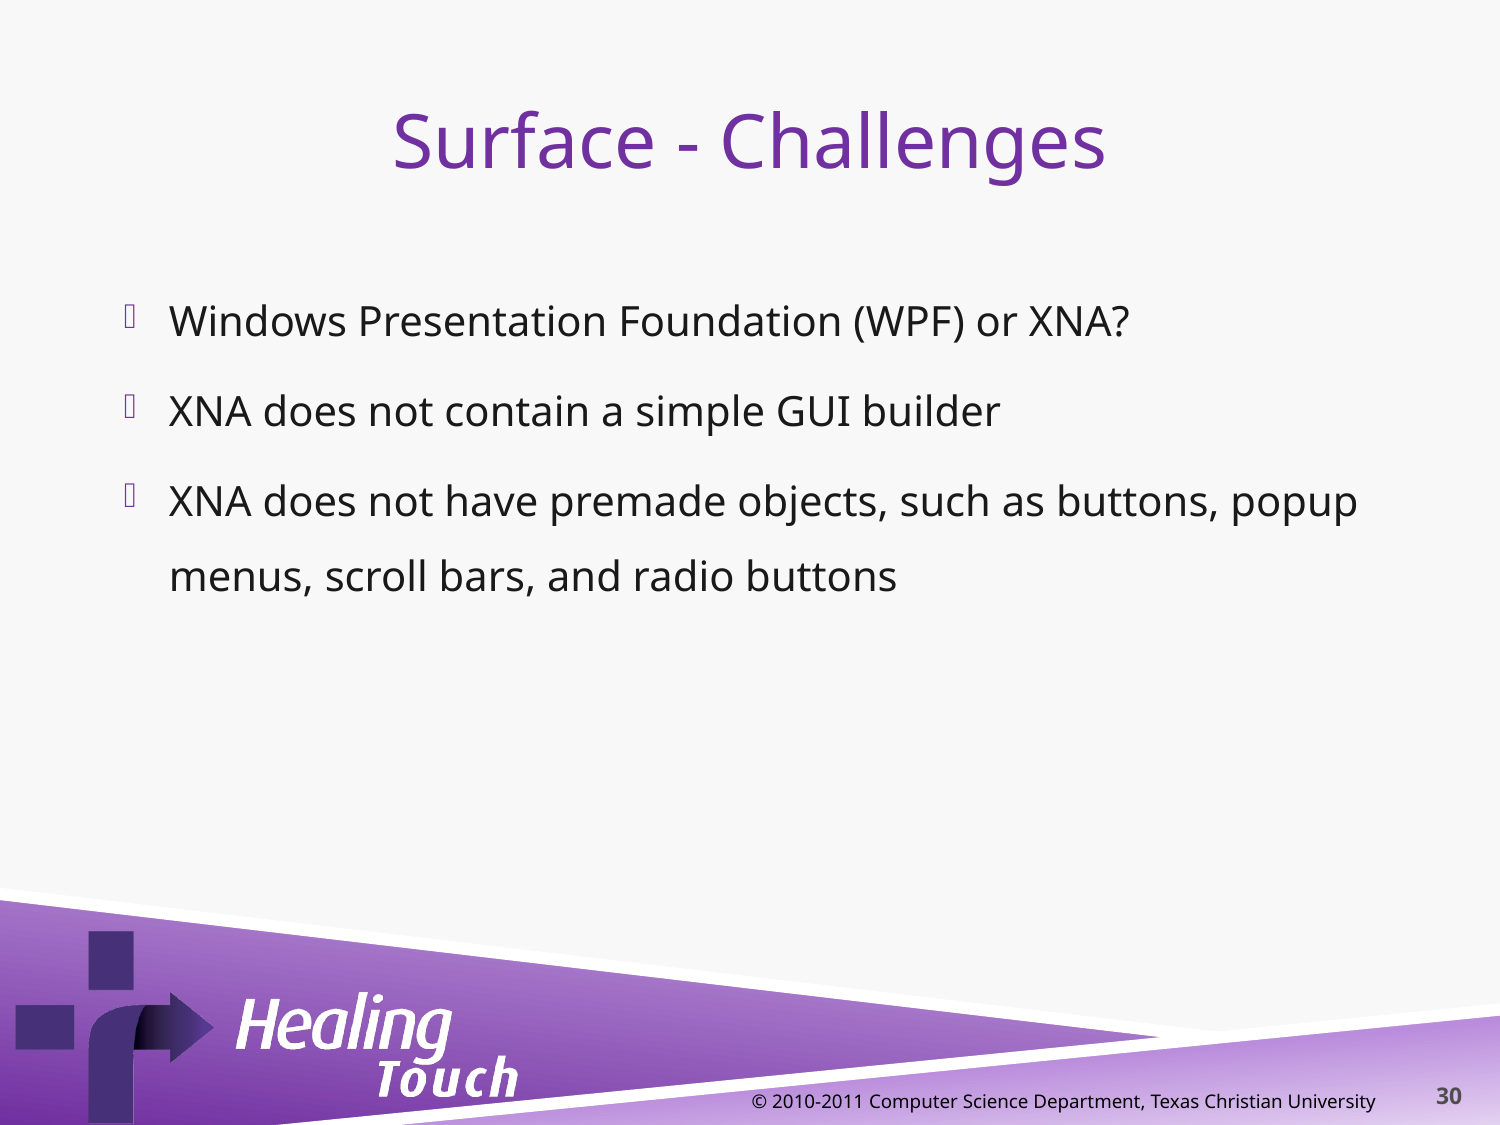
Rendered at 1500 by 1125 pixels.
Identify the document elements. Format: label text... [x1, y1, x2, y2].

picture [7, 927, 525, 1125]
list Windows Presentation Foundation (WPF) or XNA? XNA does not contain a simple GUI builder XNA does not have premade objects, such as buttons, popup menus, scroll bars, and radio buttons [112, 262, 1388, 876]
title Surface - Challenges [112, 45, 1388, 233]
slide_number 30 [1387, 1052, 1463, 1113]
slide_number © 2010-2011 Computer Science Department, Texas Christian University [737, 1052, 1375, 1113]
